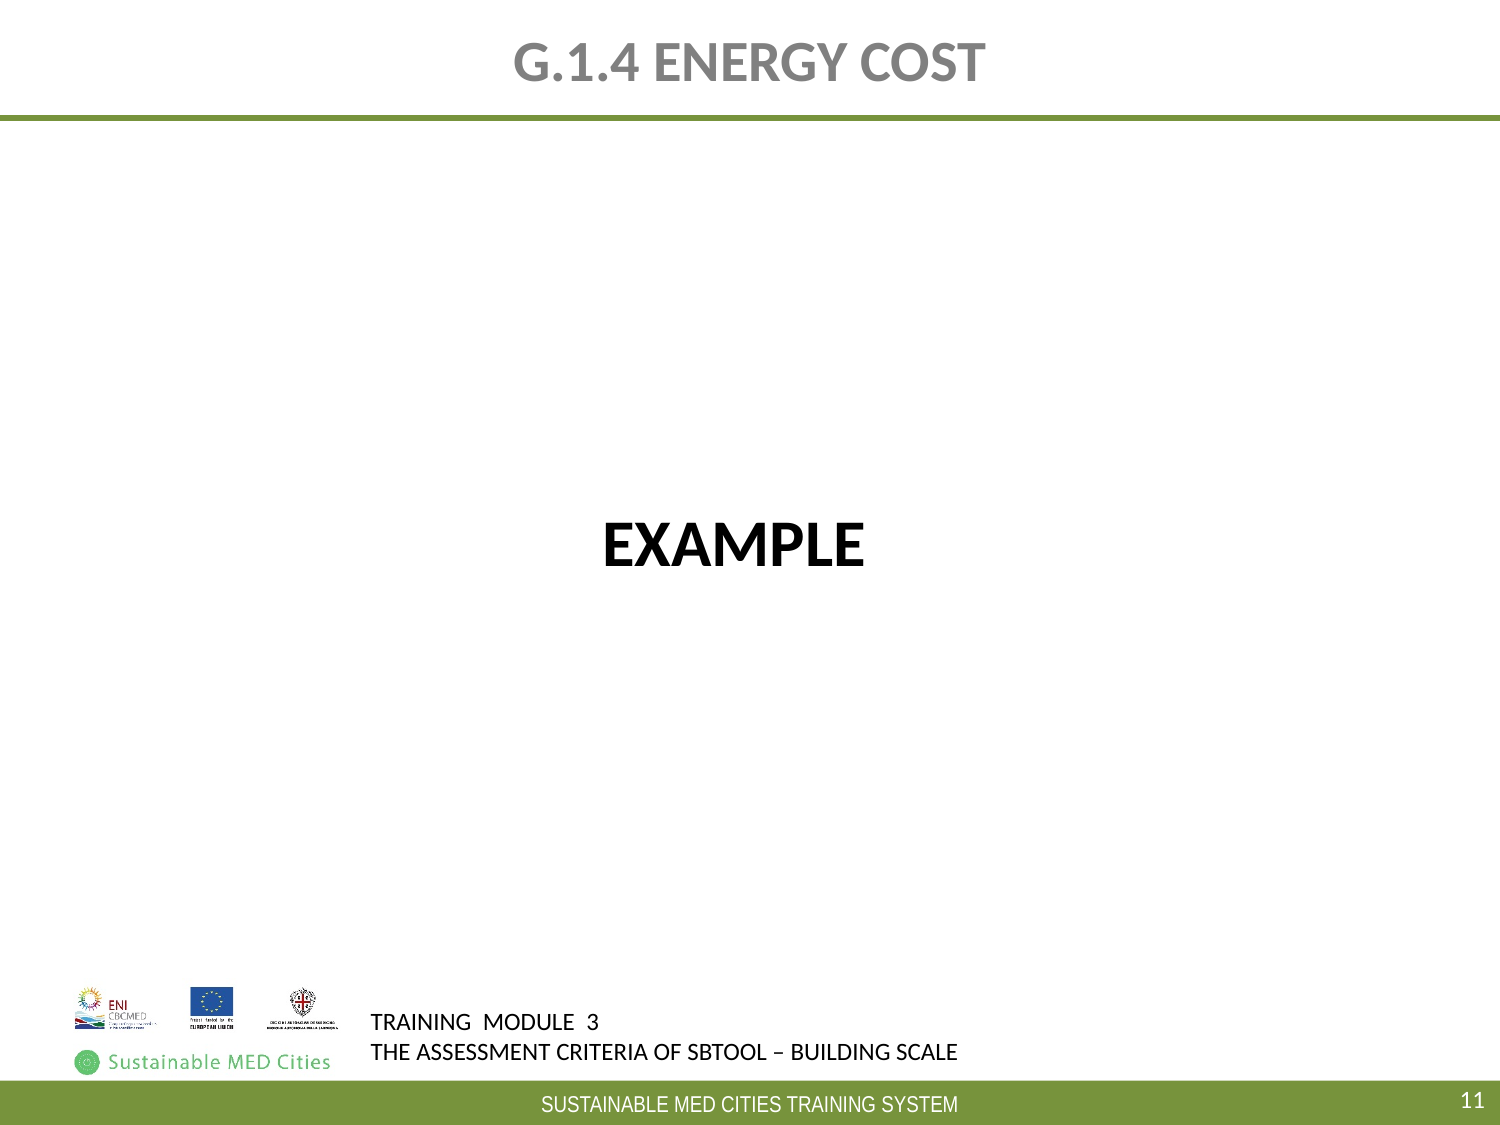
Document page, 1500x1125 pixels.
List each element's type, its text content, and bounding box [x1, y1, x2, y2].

text_box EXAMPLE [43, 262, 1425, 944]
slide_number 11 [1149, 1078, 1500, 1120]
picture [62, 978, 356, 1080]
title G.1.4 ENERGY COST [0, 0, 1500, 117]
